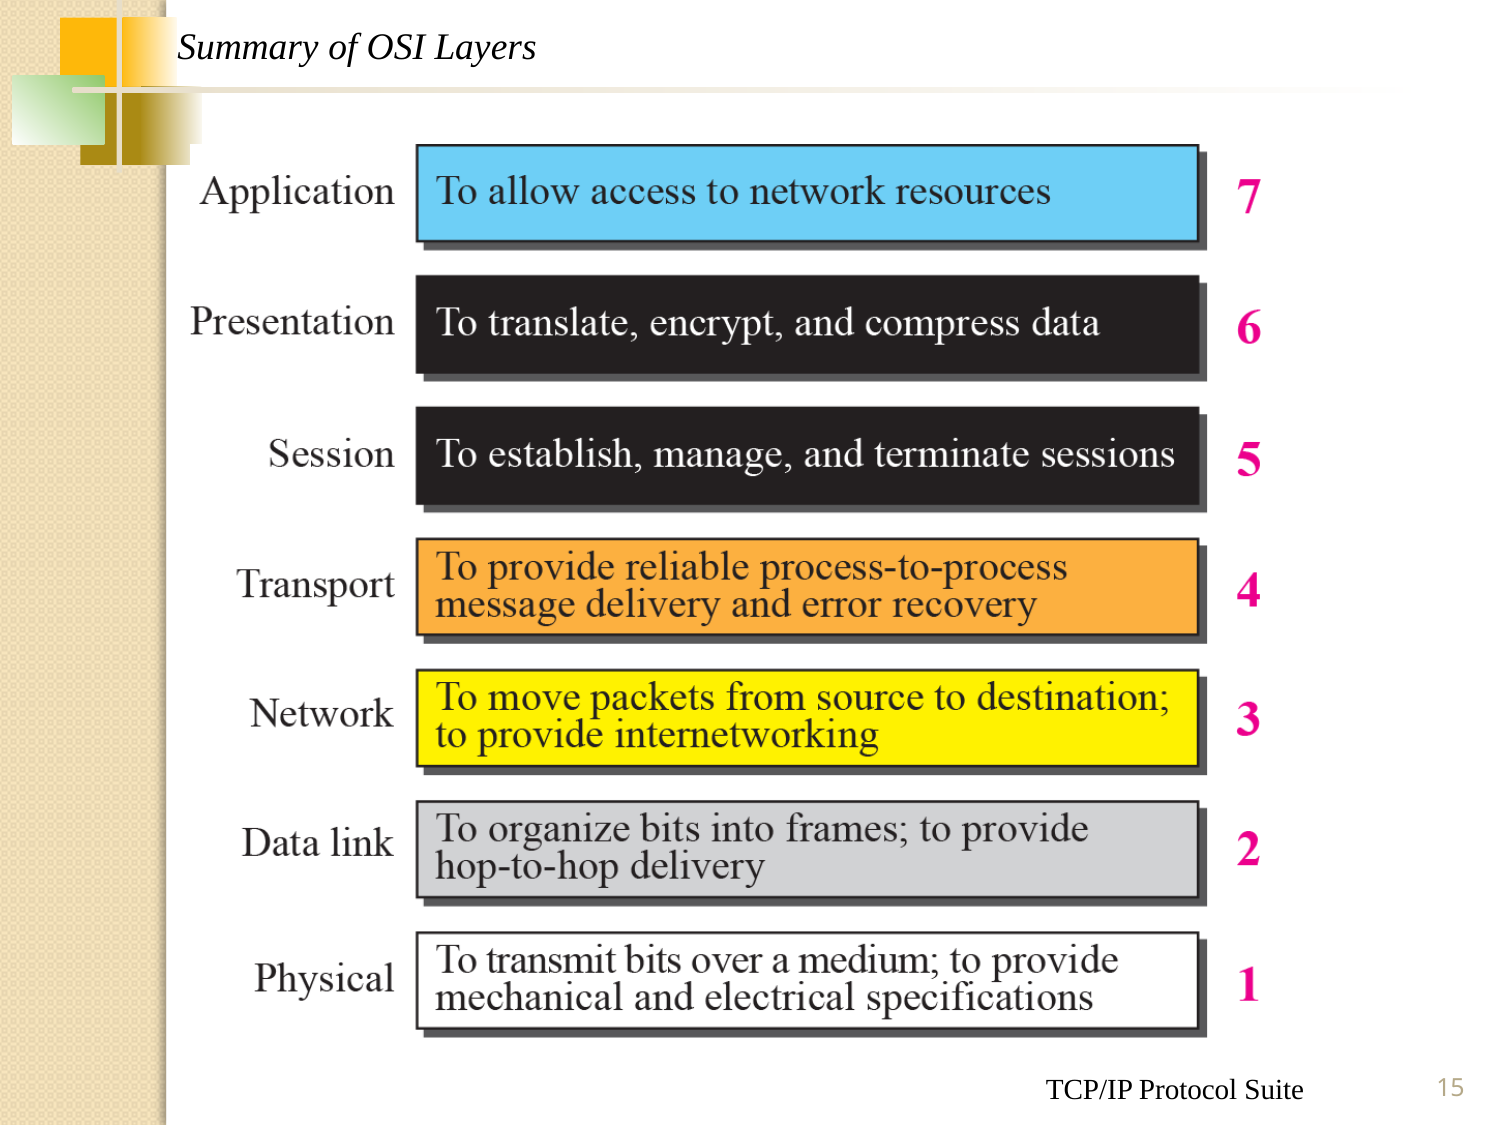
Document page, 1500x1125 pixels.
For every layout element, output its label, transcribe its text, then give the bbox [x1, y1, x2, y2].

text_box Summary of OSI Layers [162, 14, 1100, 75]
text_box [80, 93, 116, 165]
text_box [141, 93, 202, 165]
text_box [60, 17, 116, 86]
footer TCP/IP Protocol Suite [937, 1034, 1413, 1113]
text_box [72, 87, 1423, 93]
text_box [116, 0, 122, 87]
picture [190, 144, 1263, 1038]
text_box [12, 75, 105, 145]
slide_number 15 [1413, 1034, 1488, 1113]
text_box [122, 93, 141, 165]
text_box [122, 17, 177, 86]
text_box [116, 93, 122, 173]
